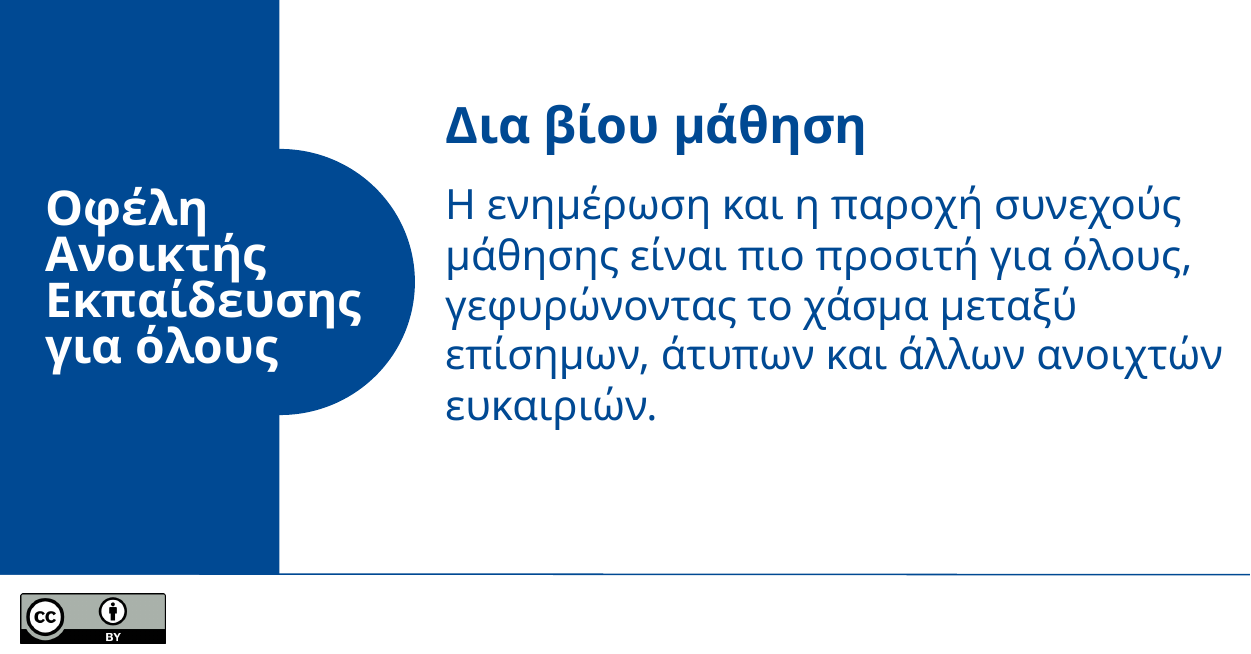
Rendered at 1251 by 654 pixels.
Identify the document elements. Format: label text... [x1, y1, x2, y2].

text_box Οφέλη Ανοικτής Εκπαίδευσης για όλους [30, 173, 400, 388]
text_box [400, 221, 415, 343]
picture [20, 592, 166, 645]
text_box [203, 148, 358, 173]
text_box [0, 582, 1250, 654]
text_box [198, 388, 362, 416]
text_box Δια βίου μάθηση Η ενημέρωση και η παροχή συνεχούς μάθησης είναι πιο προσιτή για όλους, γεφυρώνοντας το χάσμα μεταξύ επίσημων, άτυπων και άλλων ανοιχτών ευκαιριών. [430, 78, 1240, 444]
text_box [0, 0, 280, 573]
